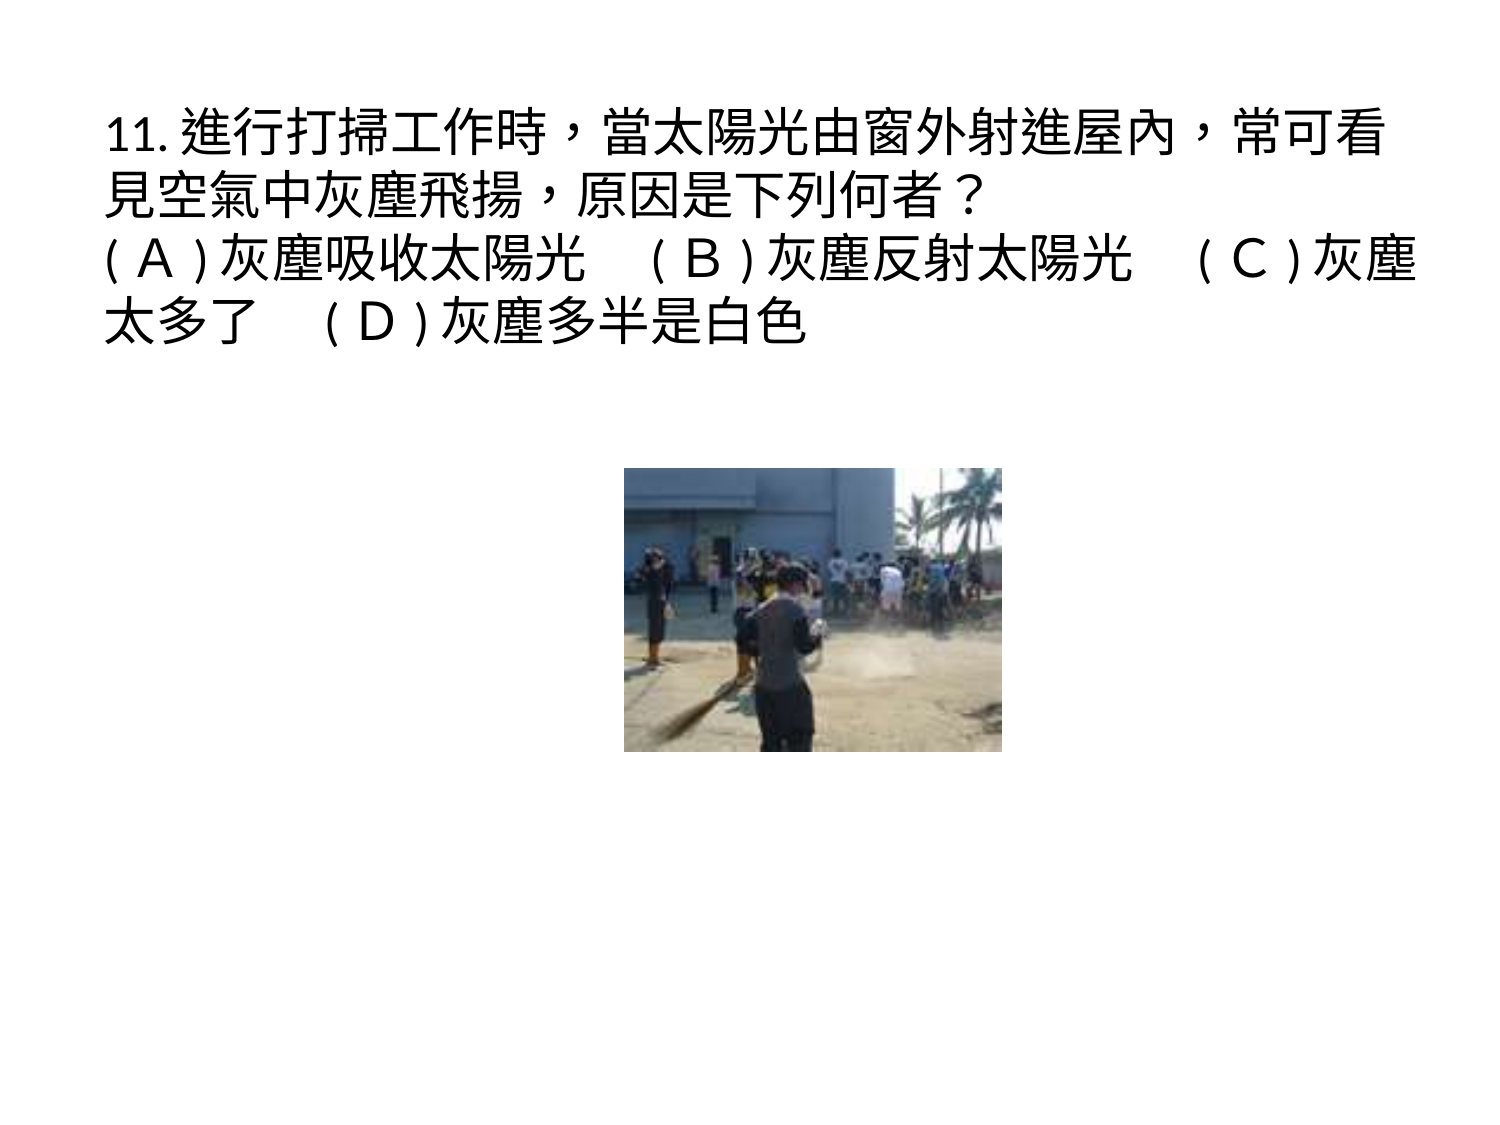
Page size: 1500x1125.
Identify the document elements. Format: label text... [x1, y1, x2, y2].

title 11.進行打掃工作時，當太陽光由窗外射進屋內，常可看見空氣中灰塵飛揚，原因是下列何者？ (Ａ)灰塵吸收太陽光 (Ｂ)灰塵反射太陽光 (Ｃ)灰塵太多了 (Ｄ)灰塵多半是白色 [88, 90, 1439, 361]
picture [624, 468, 1003, 752]
